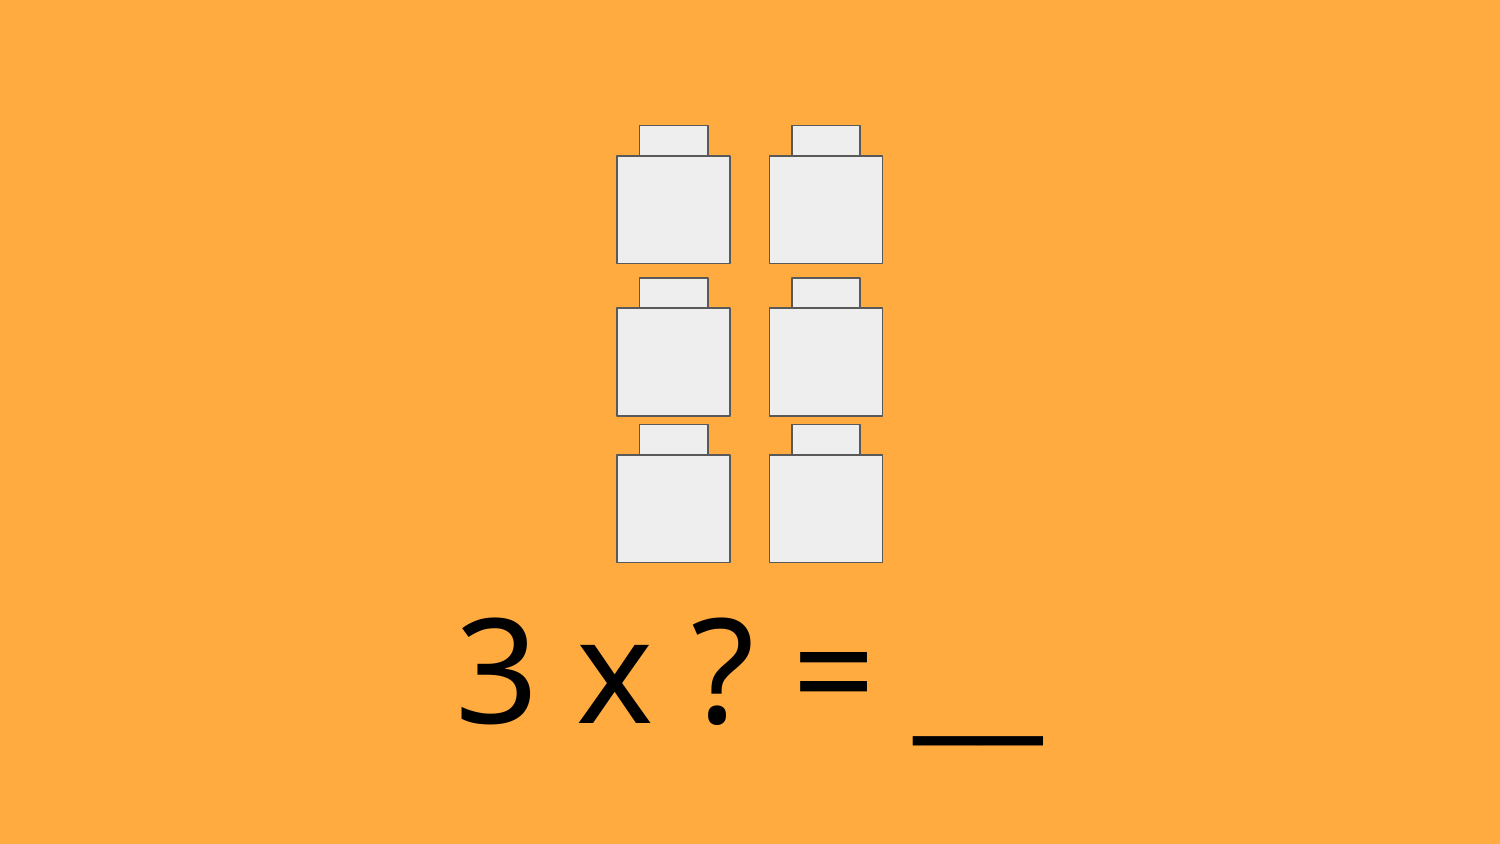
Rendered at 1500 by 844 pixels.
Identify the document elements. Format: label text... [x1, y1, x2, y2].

text_box [639, 125, 708, 156]
text_box [617, 155, 731, 264]
text_box [791, 125, 861, 156]
text_box [769, 155, 883, 264]
text_box [769, 308, 883, 416]
text_box [639, 424, 708, 455]
text_box [769, 454, 883, 562]
text_box [791, 424, 861, 455]
text_box [617, 454, 731, 563]
text_box [791, 277, 861, 309]
text_box 3 x ? = __ [0, 562, 1500, 768]
text_box [617, 308, 731, 416]
text_box [639, 277, 708, 309]
